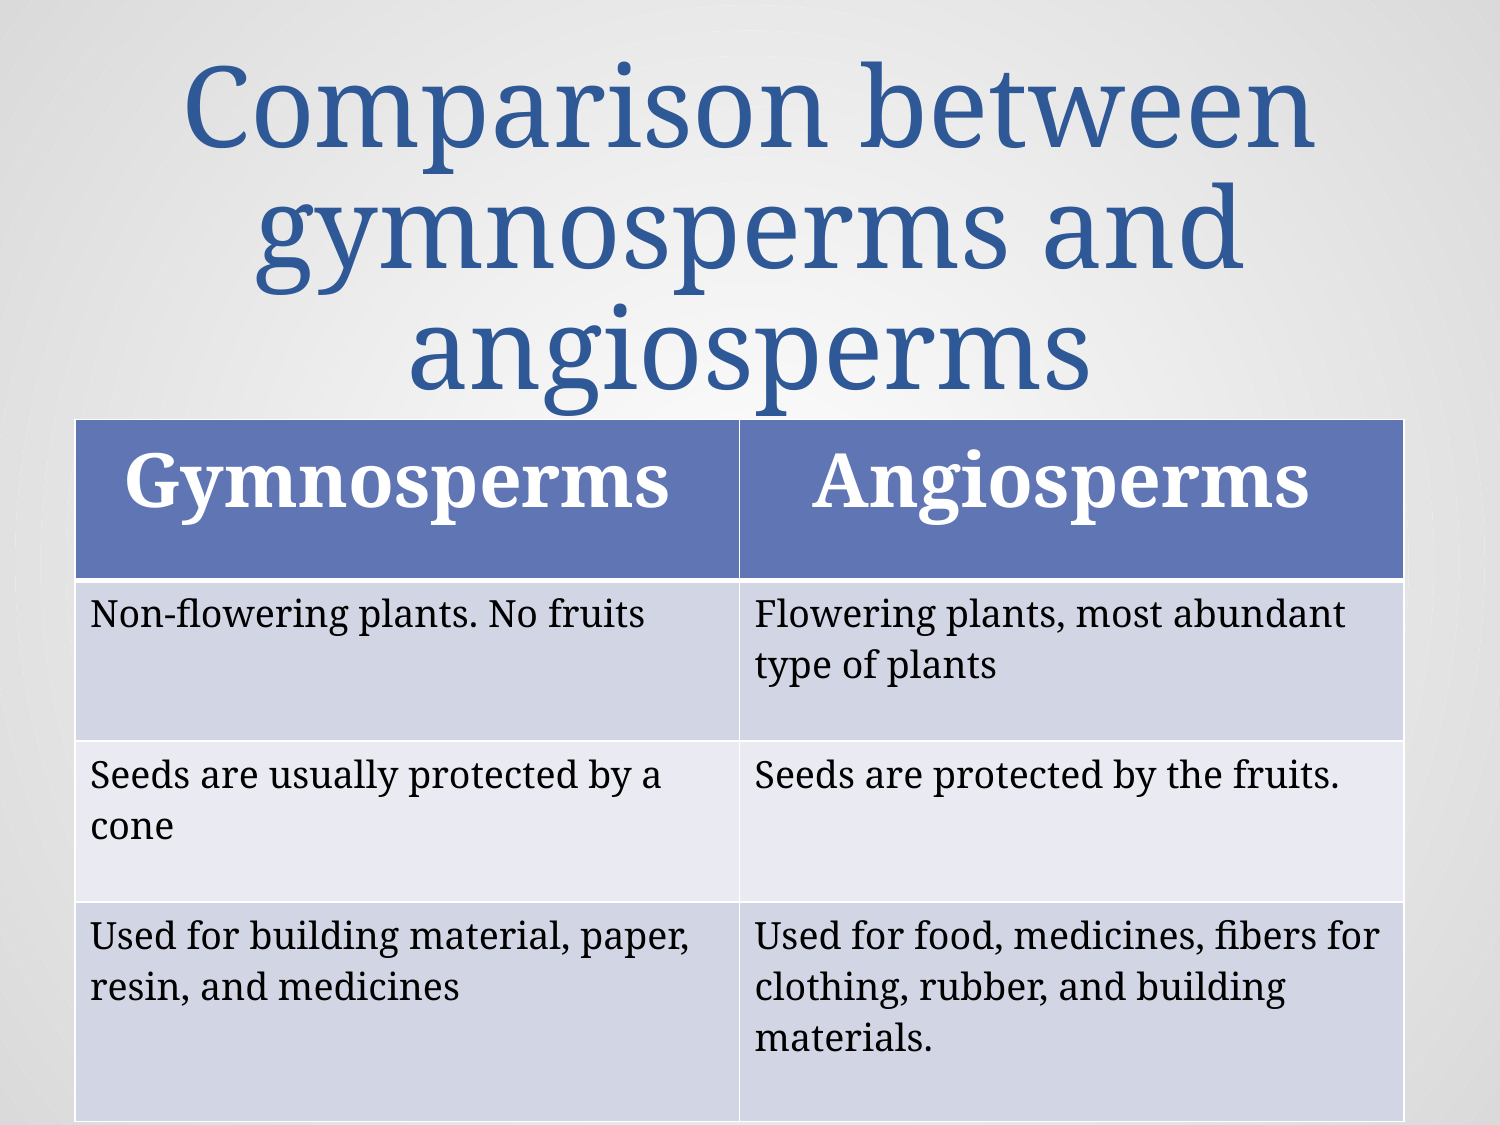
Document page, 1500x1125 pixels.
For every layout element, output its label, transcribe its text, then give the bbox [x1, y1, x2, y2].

table_cell Seeds are protected by the fruits. [740, 742, 1403, 901]
table_header Angiosperms [740, 420, 1403, 578]
table_header Gymnosperms [76, 420, 739, 578]
table_cell Used for food, medicines, fibers for clothing, rubber, and building materials. [740, 903, 1403, 1121]
table_cell Seeds are usually protected by a cone [76, 742, 739, 901]
table_cell Used for building material, paper, resin, and medicines [76, 903, 739, 1121]
table_cell Non-flowering plants. No fruits [76, 583, 739, 740]
title Comparison between gymnosperms and angiosperms [0, 0, 1500, 420]
table_cell Flowering plants, most abundant type of plants [740, 583, 1403, 740]
